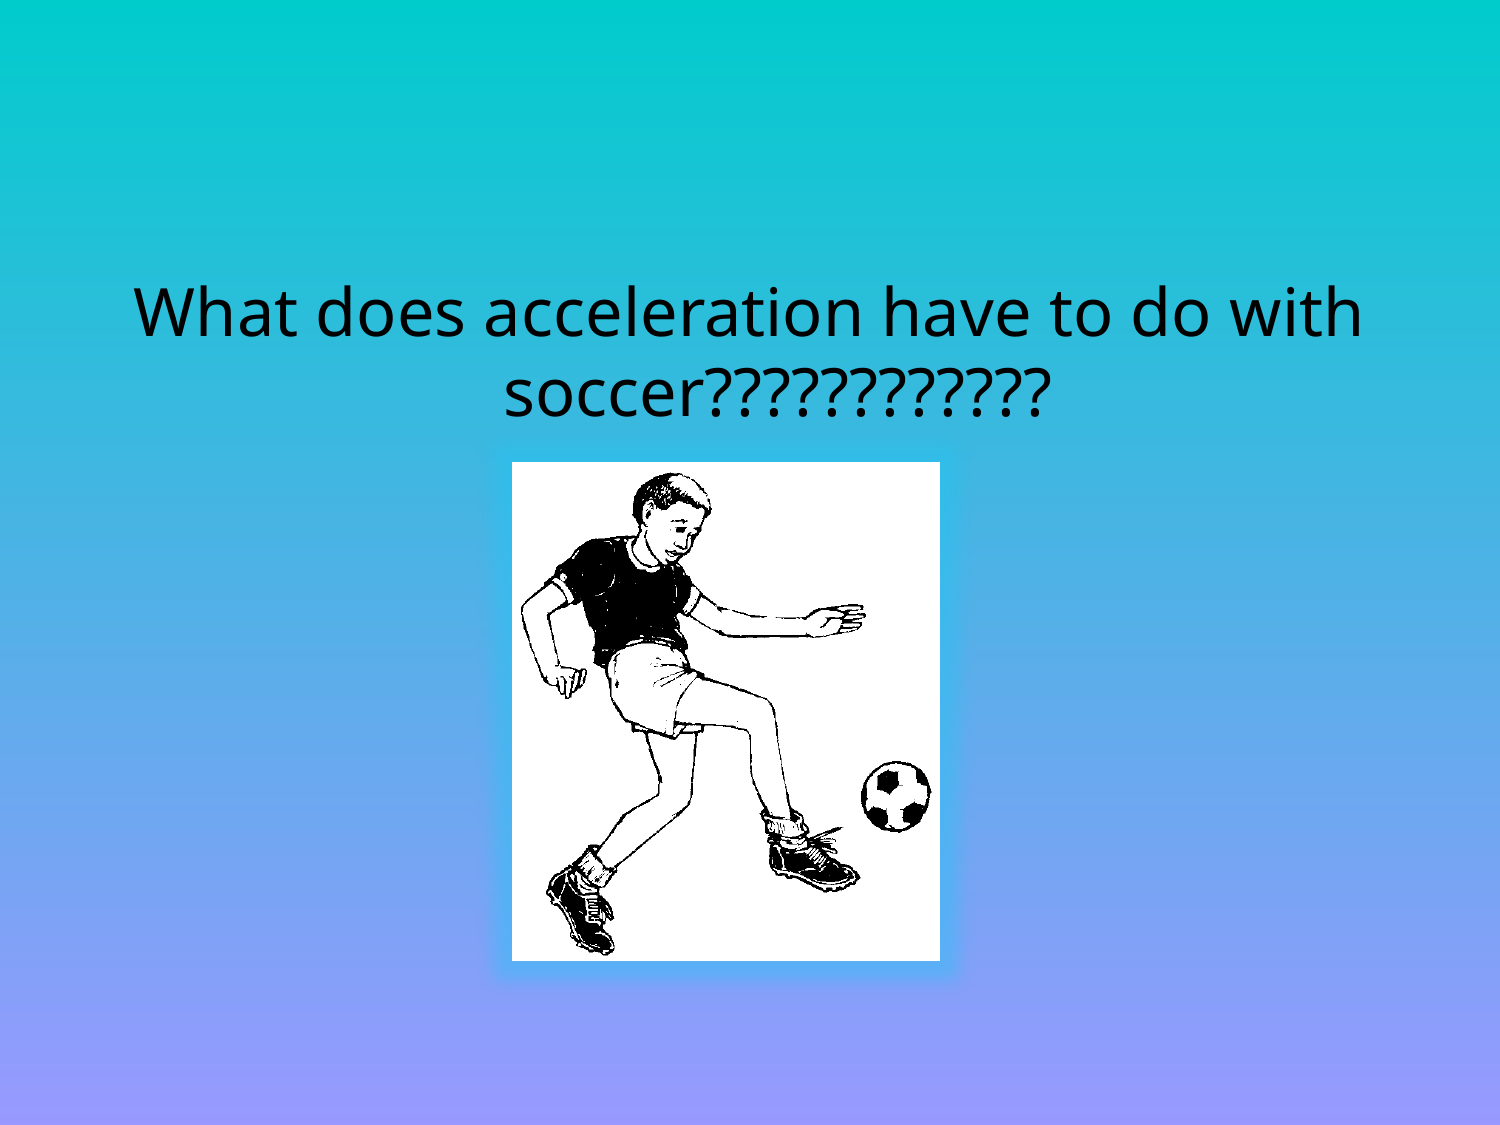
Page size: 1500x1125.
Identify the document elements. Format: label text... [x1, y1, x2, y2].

picture [512, 462, 940, 961]
list What does acceleration have to do with soccer???????????? [75, 262, 1425, 1005]
